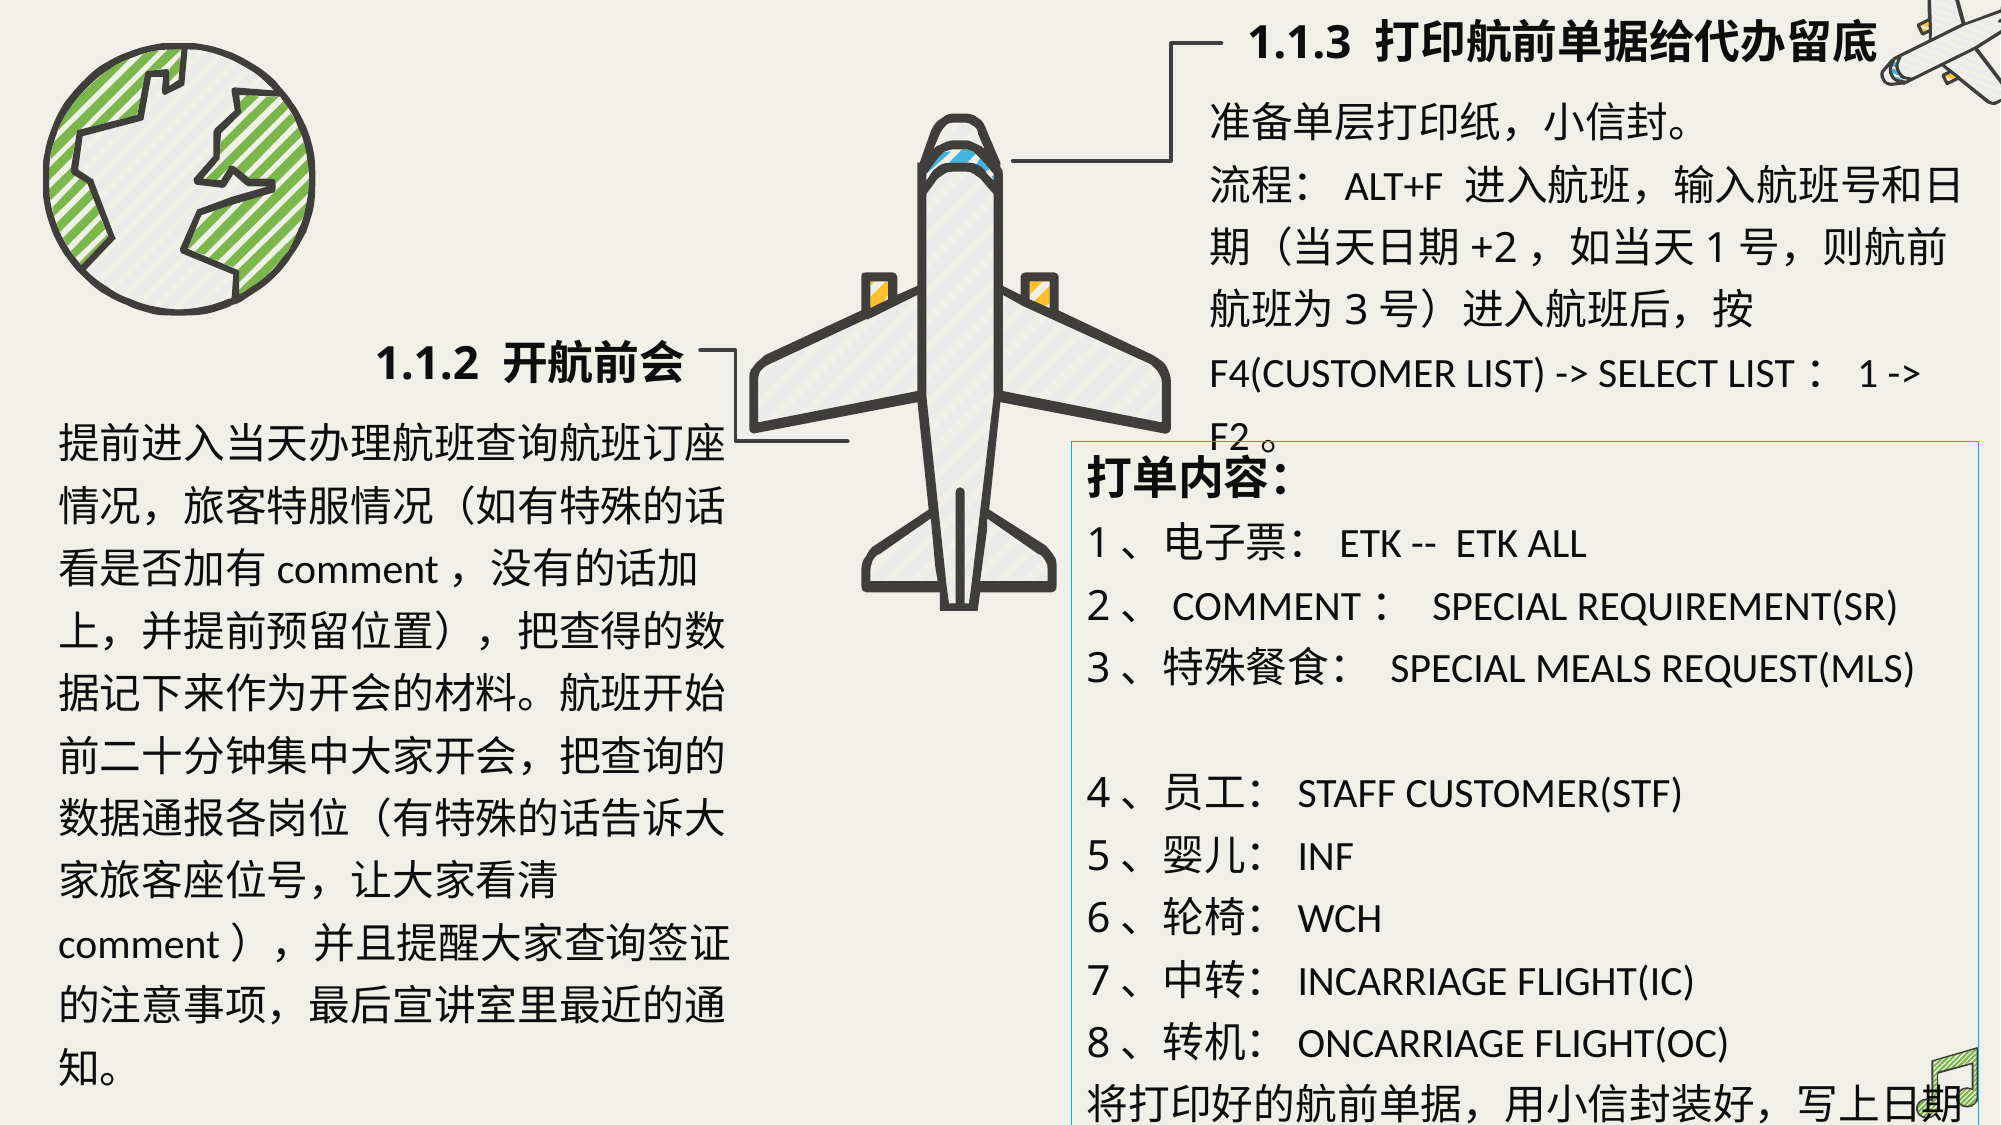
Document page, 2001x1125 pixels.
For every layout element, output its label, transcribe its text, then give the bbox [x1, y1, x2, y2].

picture [43, 43, 317, 318]
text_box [43, 326, 750, 1044]
text_box 打单内容： 1、电子票：ETK -- ETK ALL 2、COMMENT： SPECIAL REQUIREMENT(SR) 3、特殊餐食： SPECIAL MEALS REQUEST(MLS) 4、员工：STAFF CUSTOMER(STF) 5、婴儿：INF 6、轮椅：WCH 7、中转：INCARRIAGE FLIGHT(IC) 8、转机：ONCARRIAGE FLIGHT(OC) 将打印好的航前单据，用小信封装好，写上日期 [1071, 441, 1979, 1125]
picture [749, 113, 1174, 611]
picture [1885, 0, 2000, 5]
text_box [1194, 5, 2000, 407]
text_box [1097, 42, 1194, 113]
picture [1073, 443, 1174, 611]
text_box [1915, 1047, 1979, 1119]
